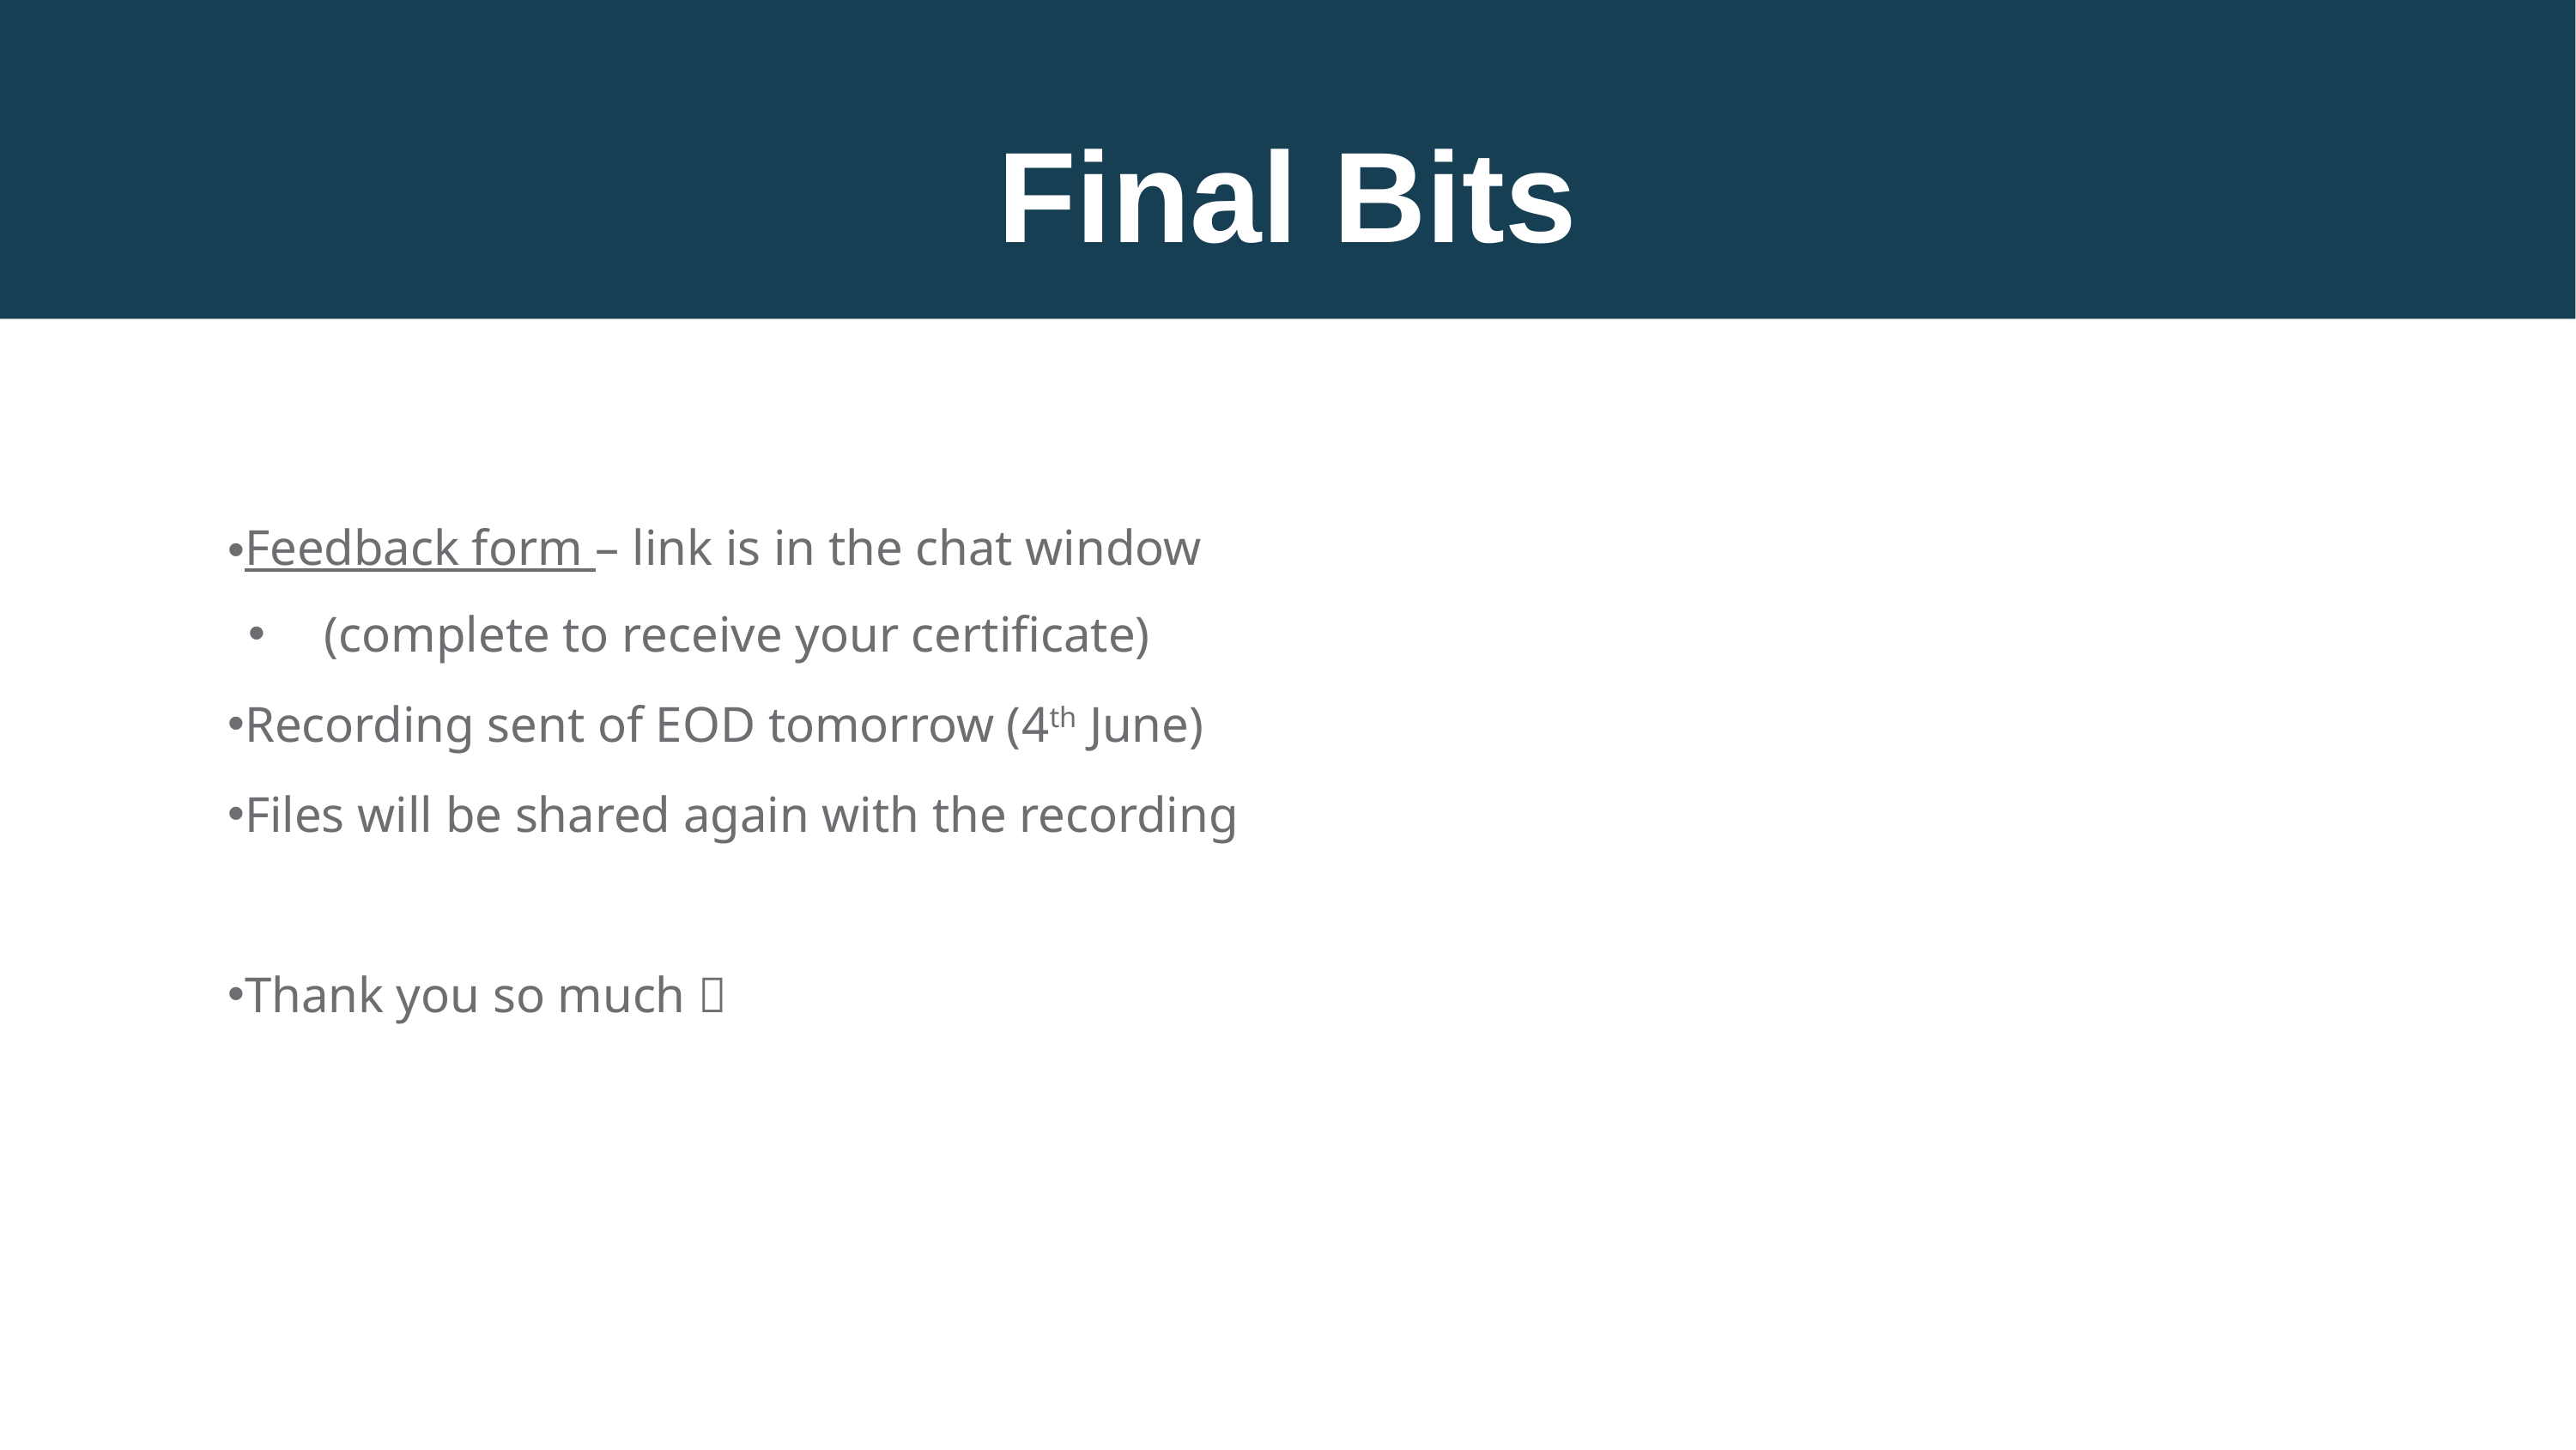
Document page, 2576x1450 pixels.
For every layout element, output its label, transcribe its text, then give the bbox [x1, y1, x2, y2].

title Final Bits [96, 65, 2480, 269]
list Feedback form – link is in the chat window (complete to receive your certificate) Recording sent of EOD tomorrow (4th June) Files will be shared again with the recording Thank you so much 🙂 [177, 507, 2399, 1241]
